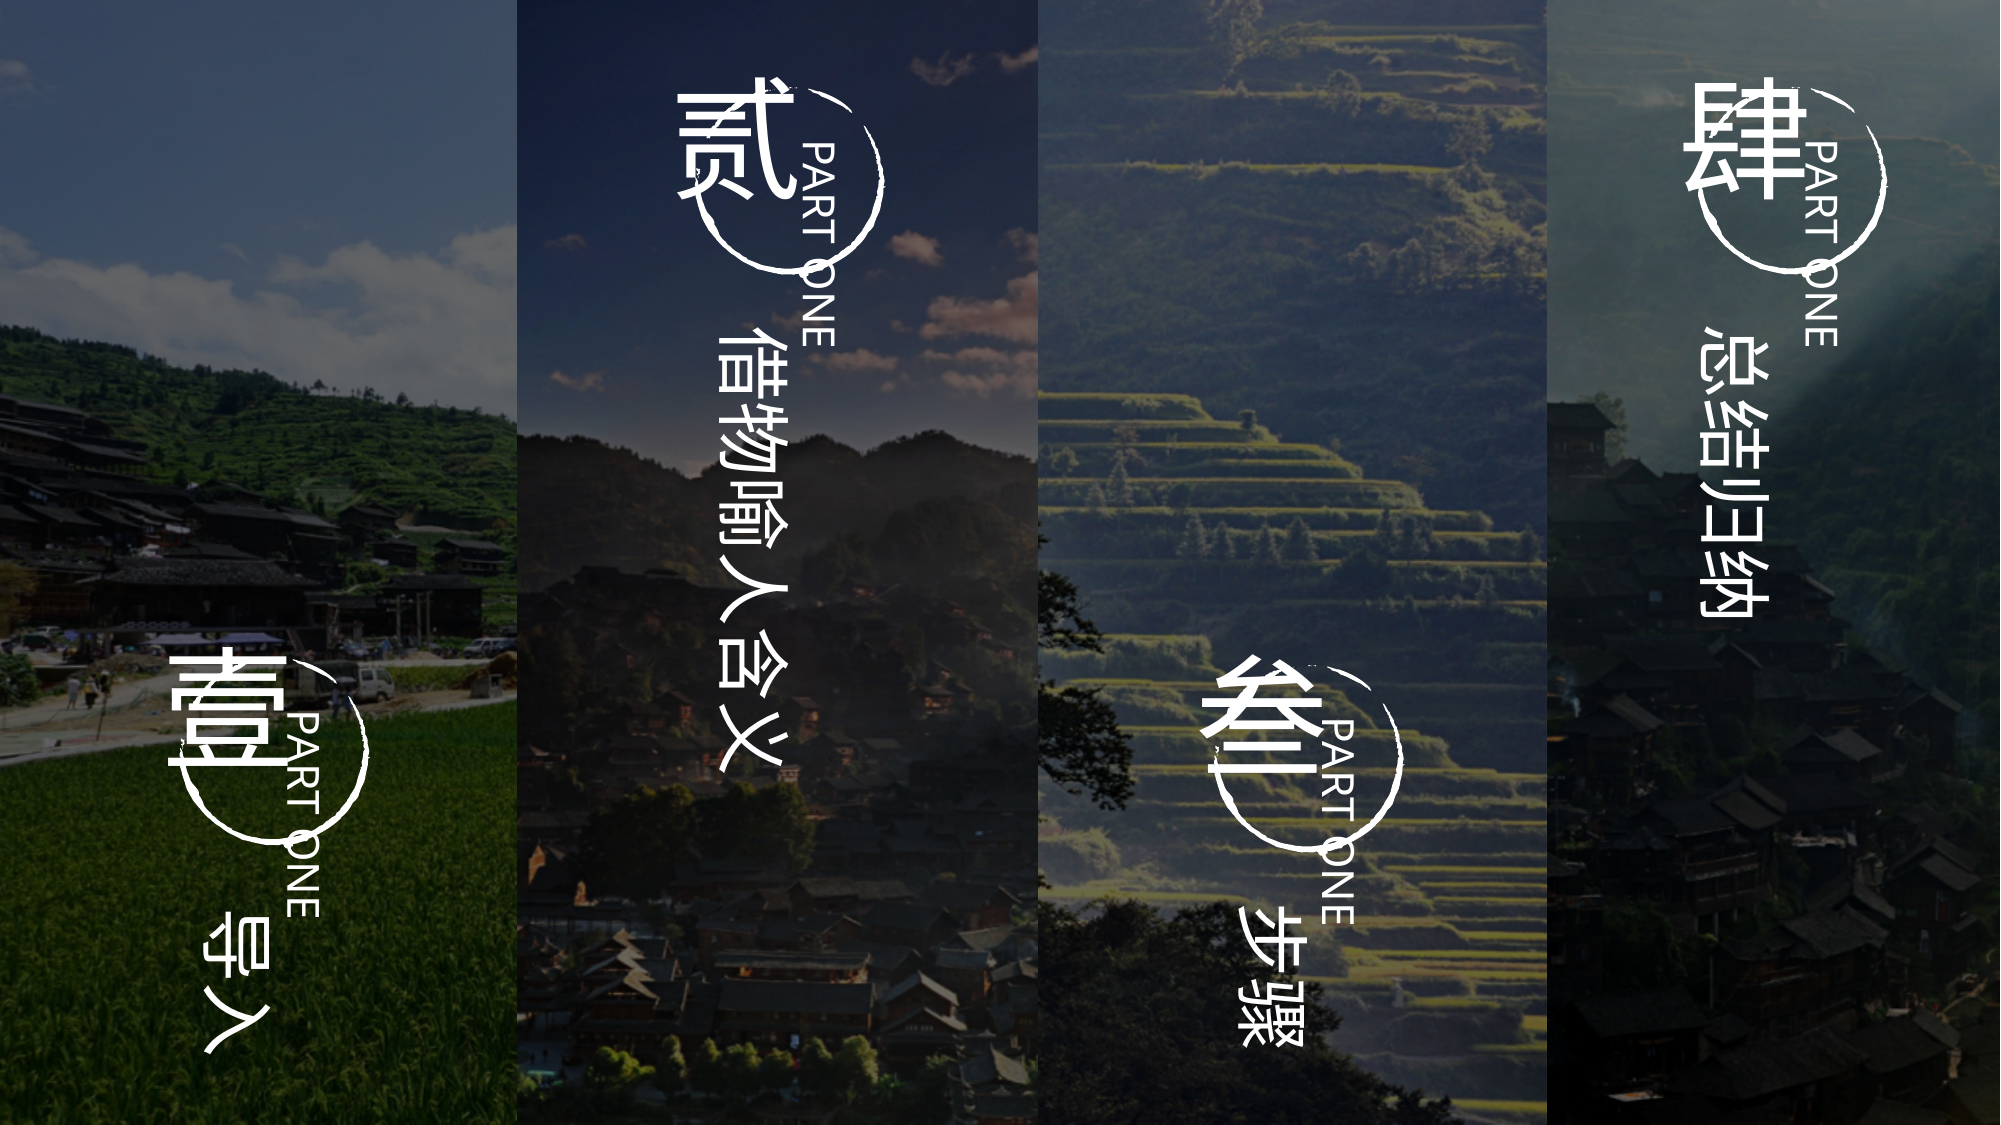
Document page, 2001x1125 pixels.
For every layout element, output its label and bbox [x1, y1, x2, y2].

text_box [1180, 586, 1405, 1073]
picture [0, 0, 2000, 1125]
text_box [654, 8, 886, 791]
text_box [1664, 8, 1889, 639]
text_box [146, 579, 371, 1073]
